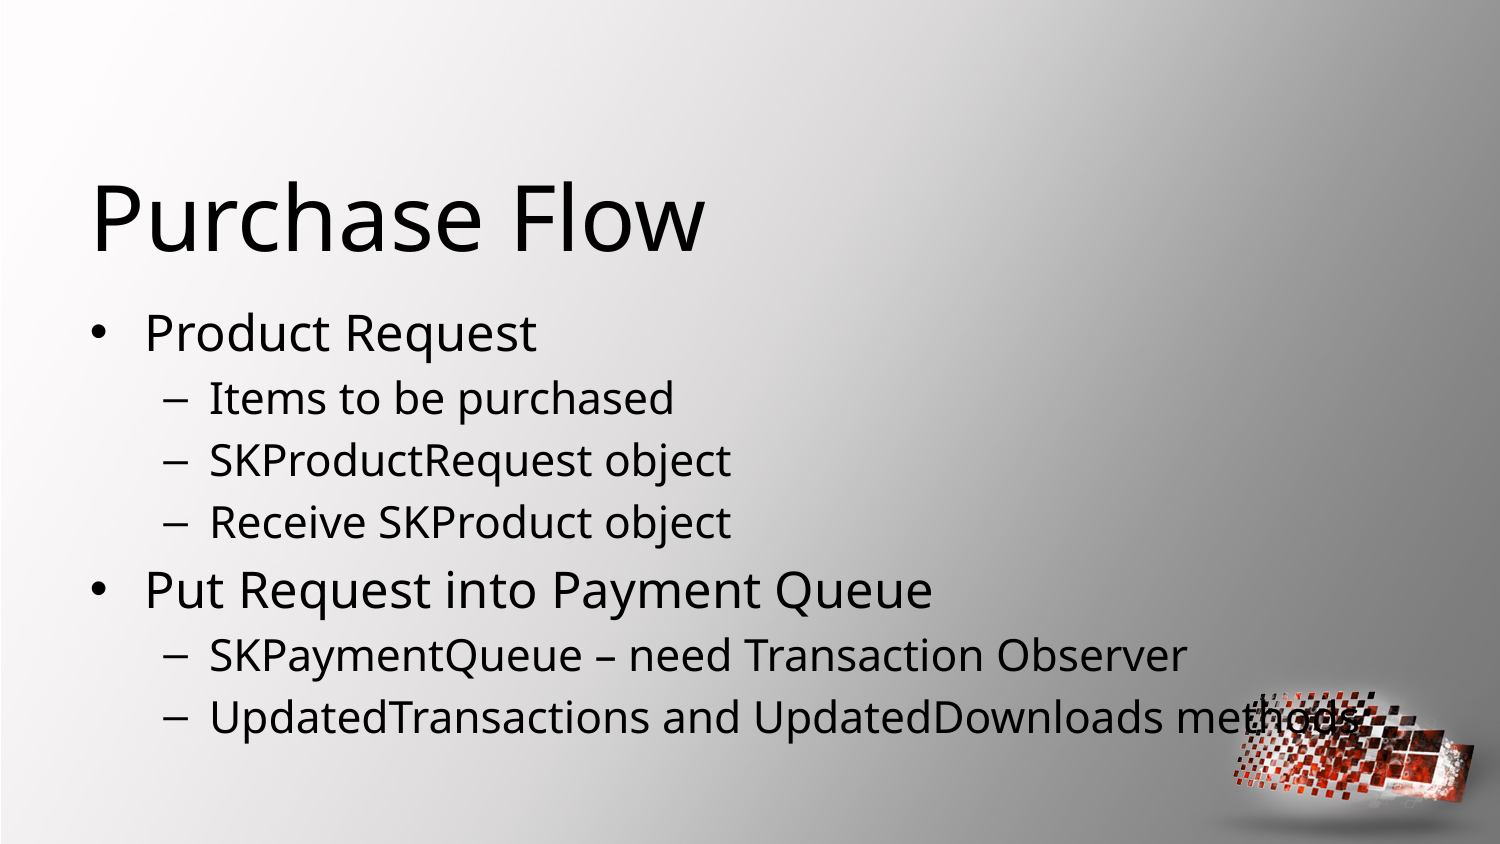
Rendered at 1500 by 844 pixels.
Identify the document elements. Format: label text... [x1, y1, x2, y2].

picture [0, 0, 1500, 844]
title Purchase Flow [75, 124, 1425, 293]
list Product Request Items to be purchased SKProductRequest object Receive SKProduct object Put Request into Payment Queue SKPaymentQueue – need Transaction Observer UpdatedTransactions and UpdatedDownloads methods [75, 293, 1425, 754]
